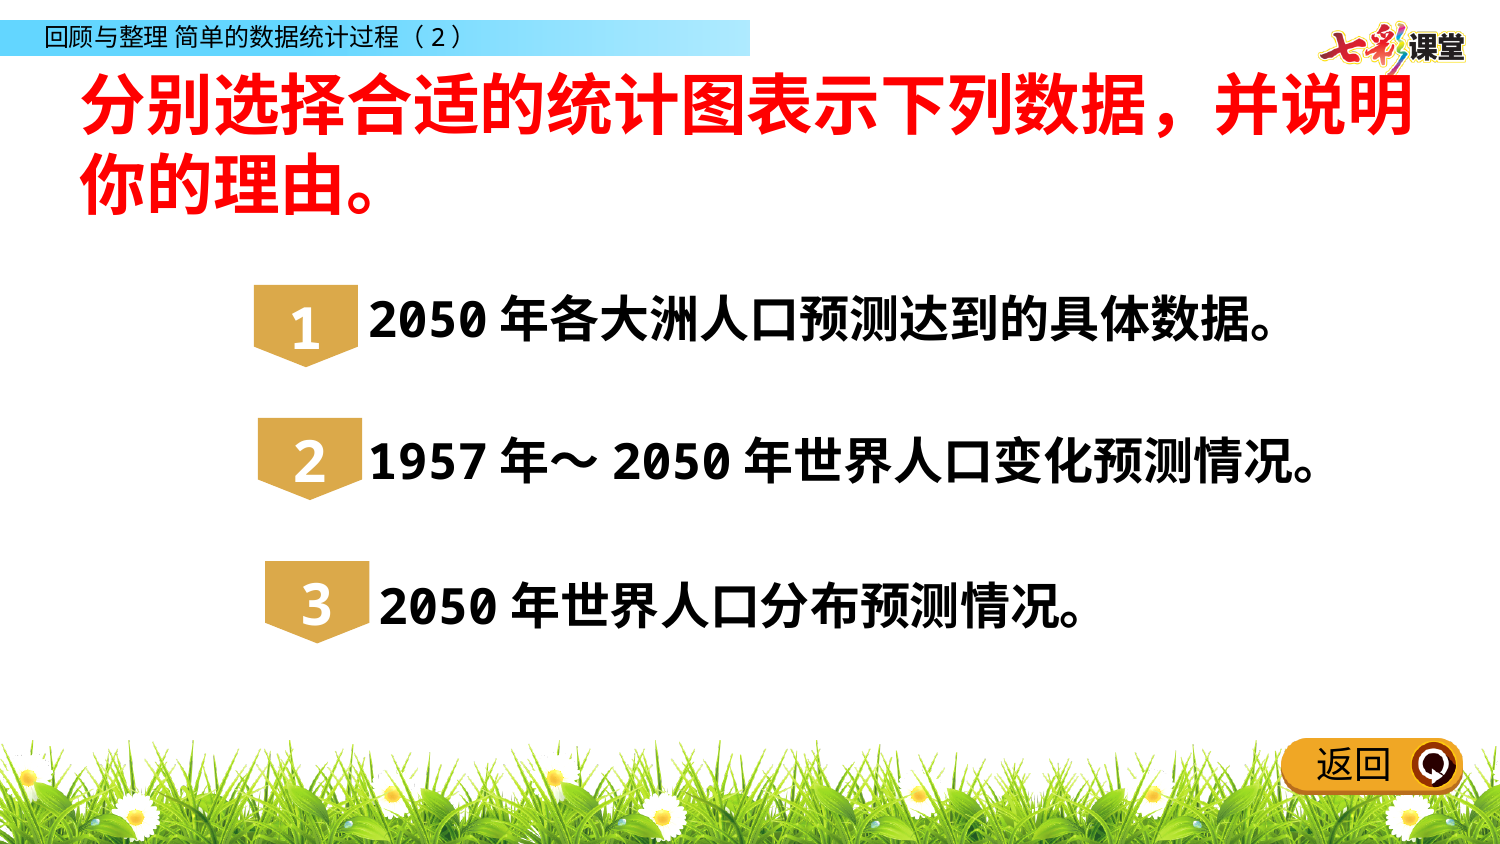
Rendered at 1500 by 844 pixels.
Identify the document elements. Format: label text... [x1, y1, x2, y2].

picture [0, 740, 1500, 844]
text_box 2050年各大洲人口预测达到的具体数据。 [352, 280, 1403, 355]
text_box 1957年～2050年世界人口变化预测情况。 [352, 421, 1403, 497]
text_box 2 [257, 417, 363, 501]
text_box 2050年世界人口分布预测情况。 [363, 554, 1178, 642]
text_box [1281, 733, 1464, 795]
text_box 1 [253, 284, 358, 368]
text_box 分别选择合适的统计图表示下列数据，并说明你的理由。 [64, 55, 1436, 231]
text_box 3 [265, 561, 370, 644]
picture [1316, 20, 1468, 80]
